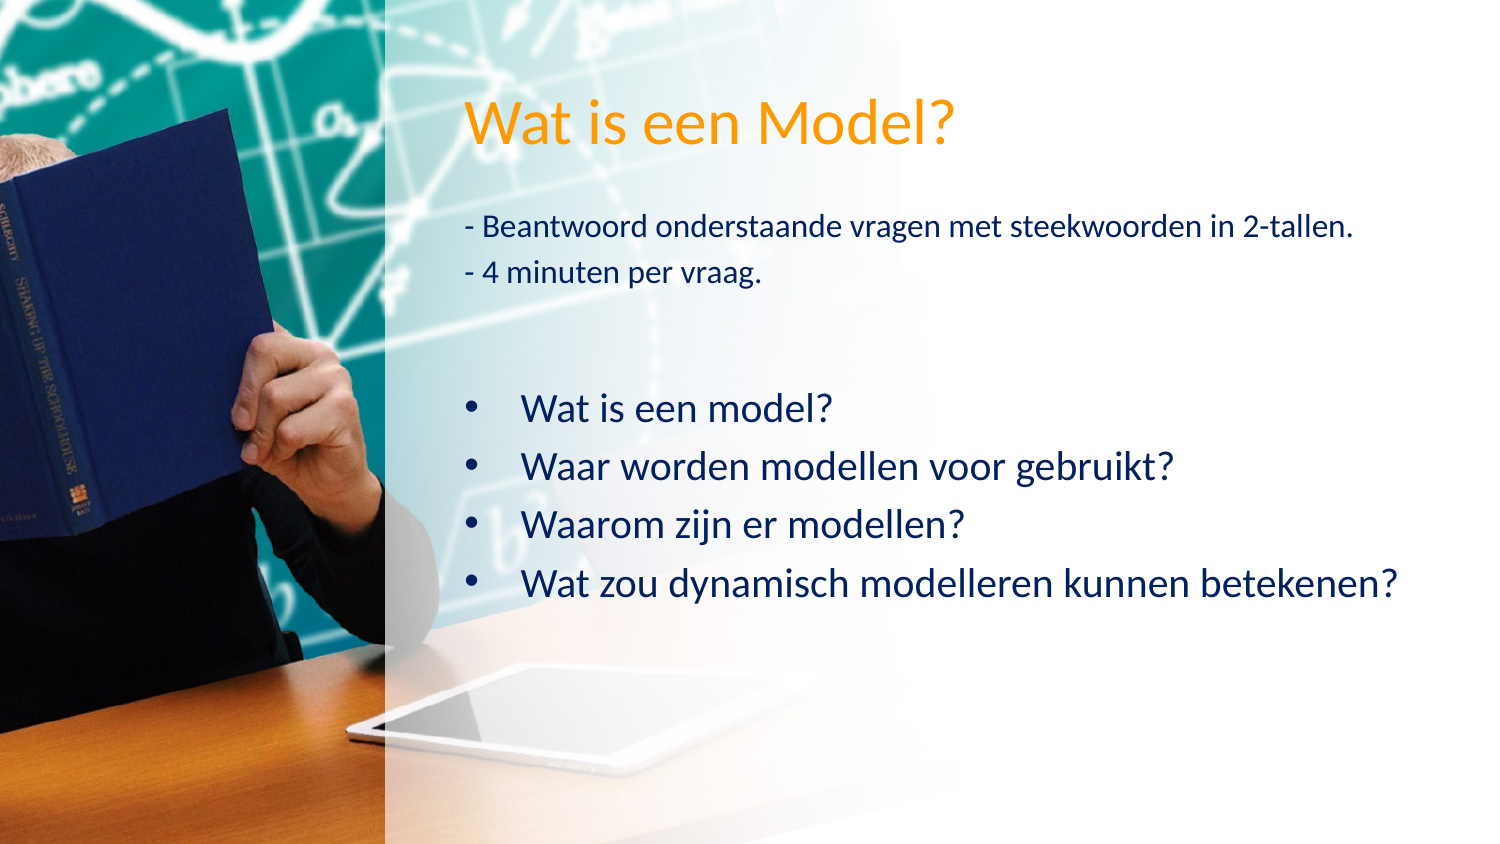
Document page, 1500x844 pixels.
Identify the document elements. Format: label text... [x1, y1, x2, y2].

list - Beantwoord onderstaande vragen met steekwoorden in 2-tallen. - 4 minuten per vraag. Wat is een model? Waar worden modellen voor gebruikt? Waarom zijn er modellen? Wat zou dynamisch modelleren kunnen betekenen? [449, 196, 1427, 773]
title Wat is een Model? [449, 71, 1427, 166]
picture [0, 0, 1500, 844]
